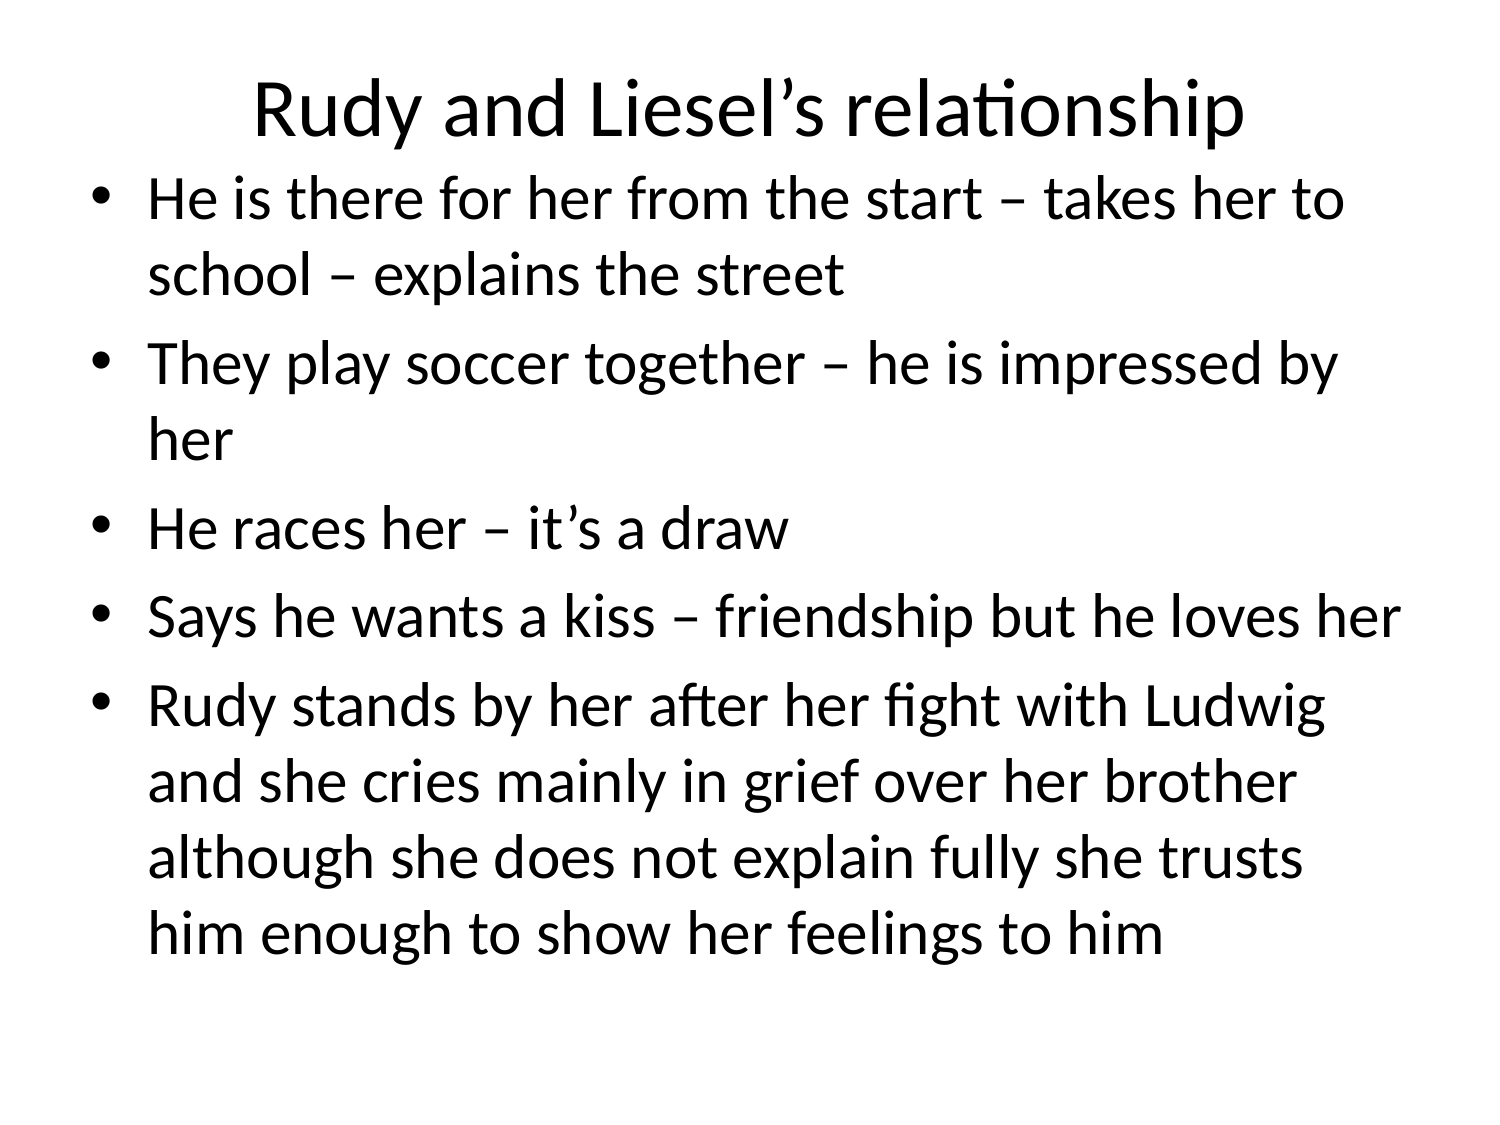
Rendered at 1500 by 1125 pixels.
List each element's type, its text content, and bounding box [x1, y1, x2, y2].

title Rudy and Liesel’s relationship [75, 45, 1425, 149]
list He is there for her from the start – takes her to school – explains the street They play soccer together – he is impressed by her He races her – it’s a draw Says he wants a kiss – friendship but he loves her Rudy stands by her after her fight with Ludwig and she cries mainly in grief over her brother although she does not explain fully she trusts him enough to show her feelings to him [75, 149, 1425, 1005]
